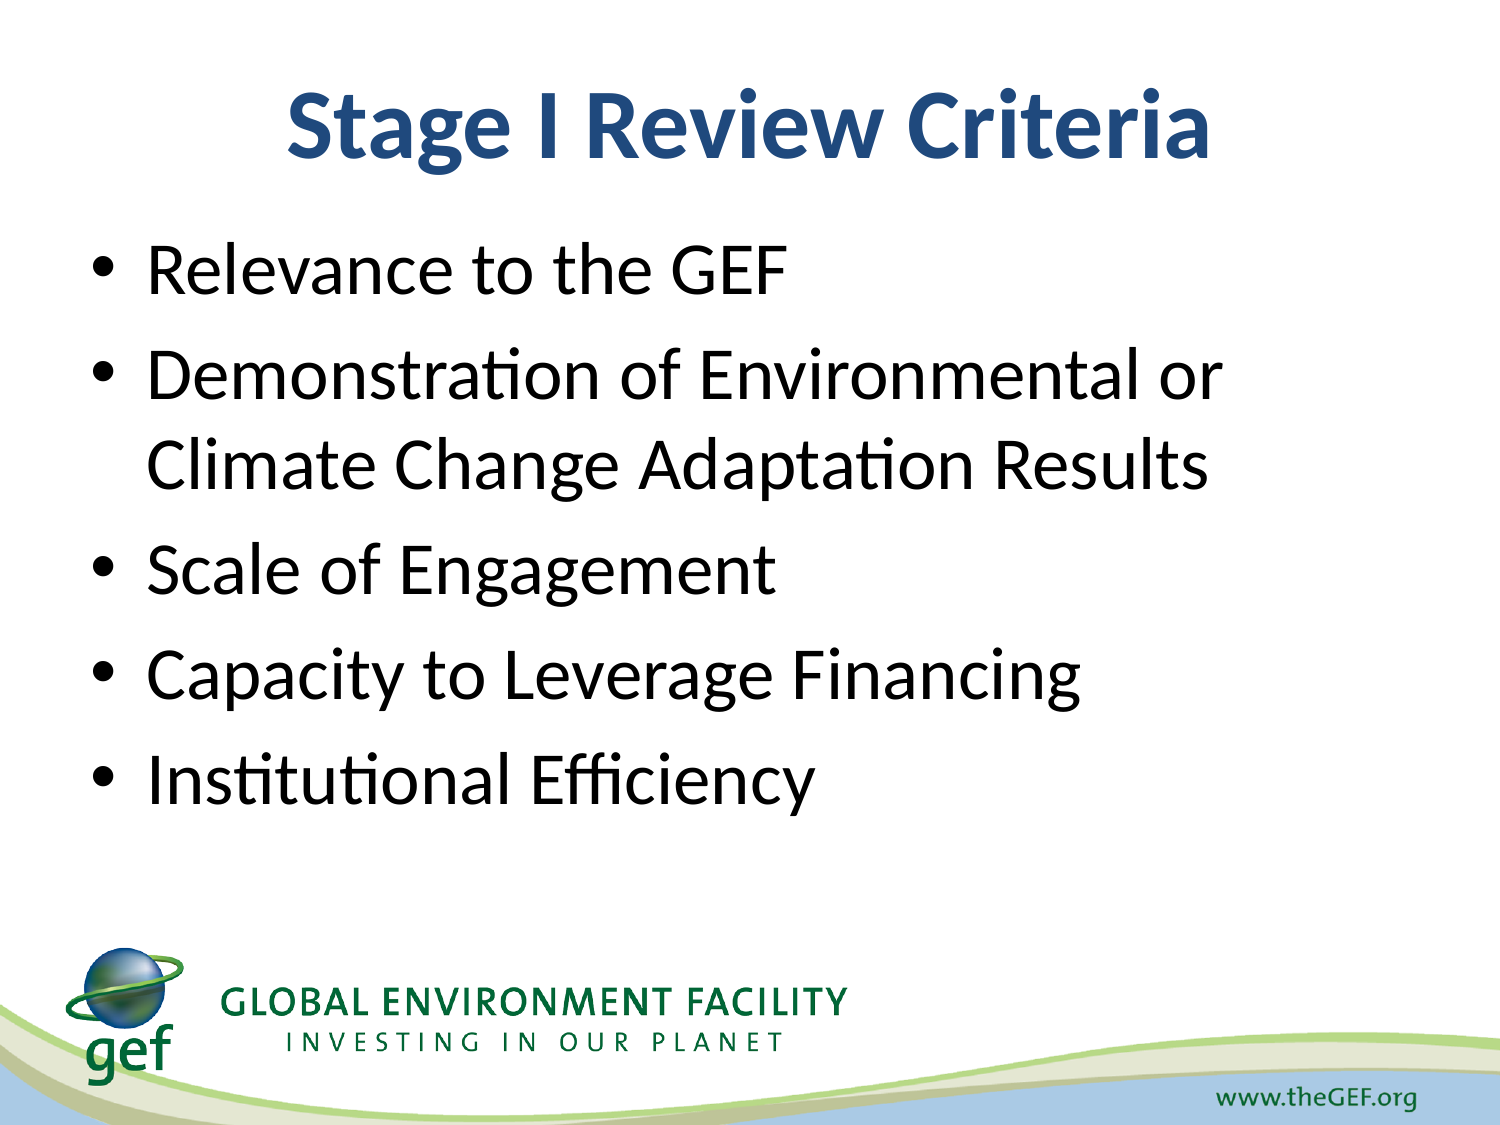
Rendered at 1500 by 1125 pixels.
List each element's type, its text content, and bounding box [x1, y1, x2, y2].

picture [0, 920, 1500, 1125]
list Relevance to the GEF Demonstration of Environmental or Climate Change Adaptation Results Scale of Engagement Capacity to Leverage Financing Institutional Efficiency [74, 212, 1426, 926]
title Stage I Review Criteria [74, 24, 1426, 212]
